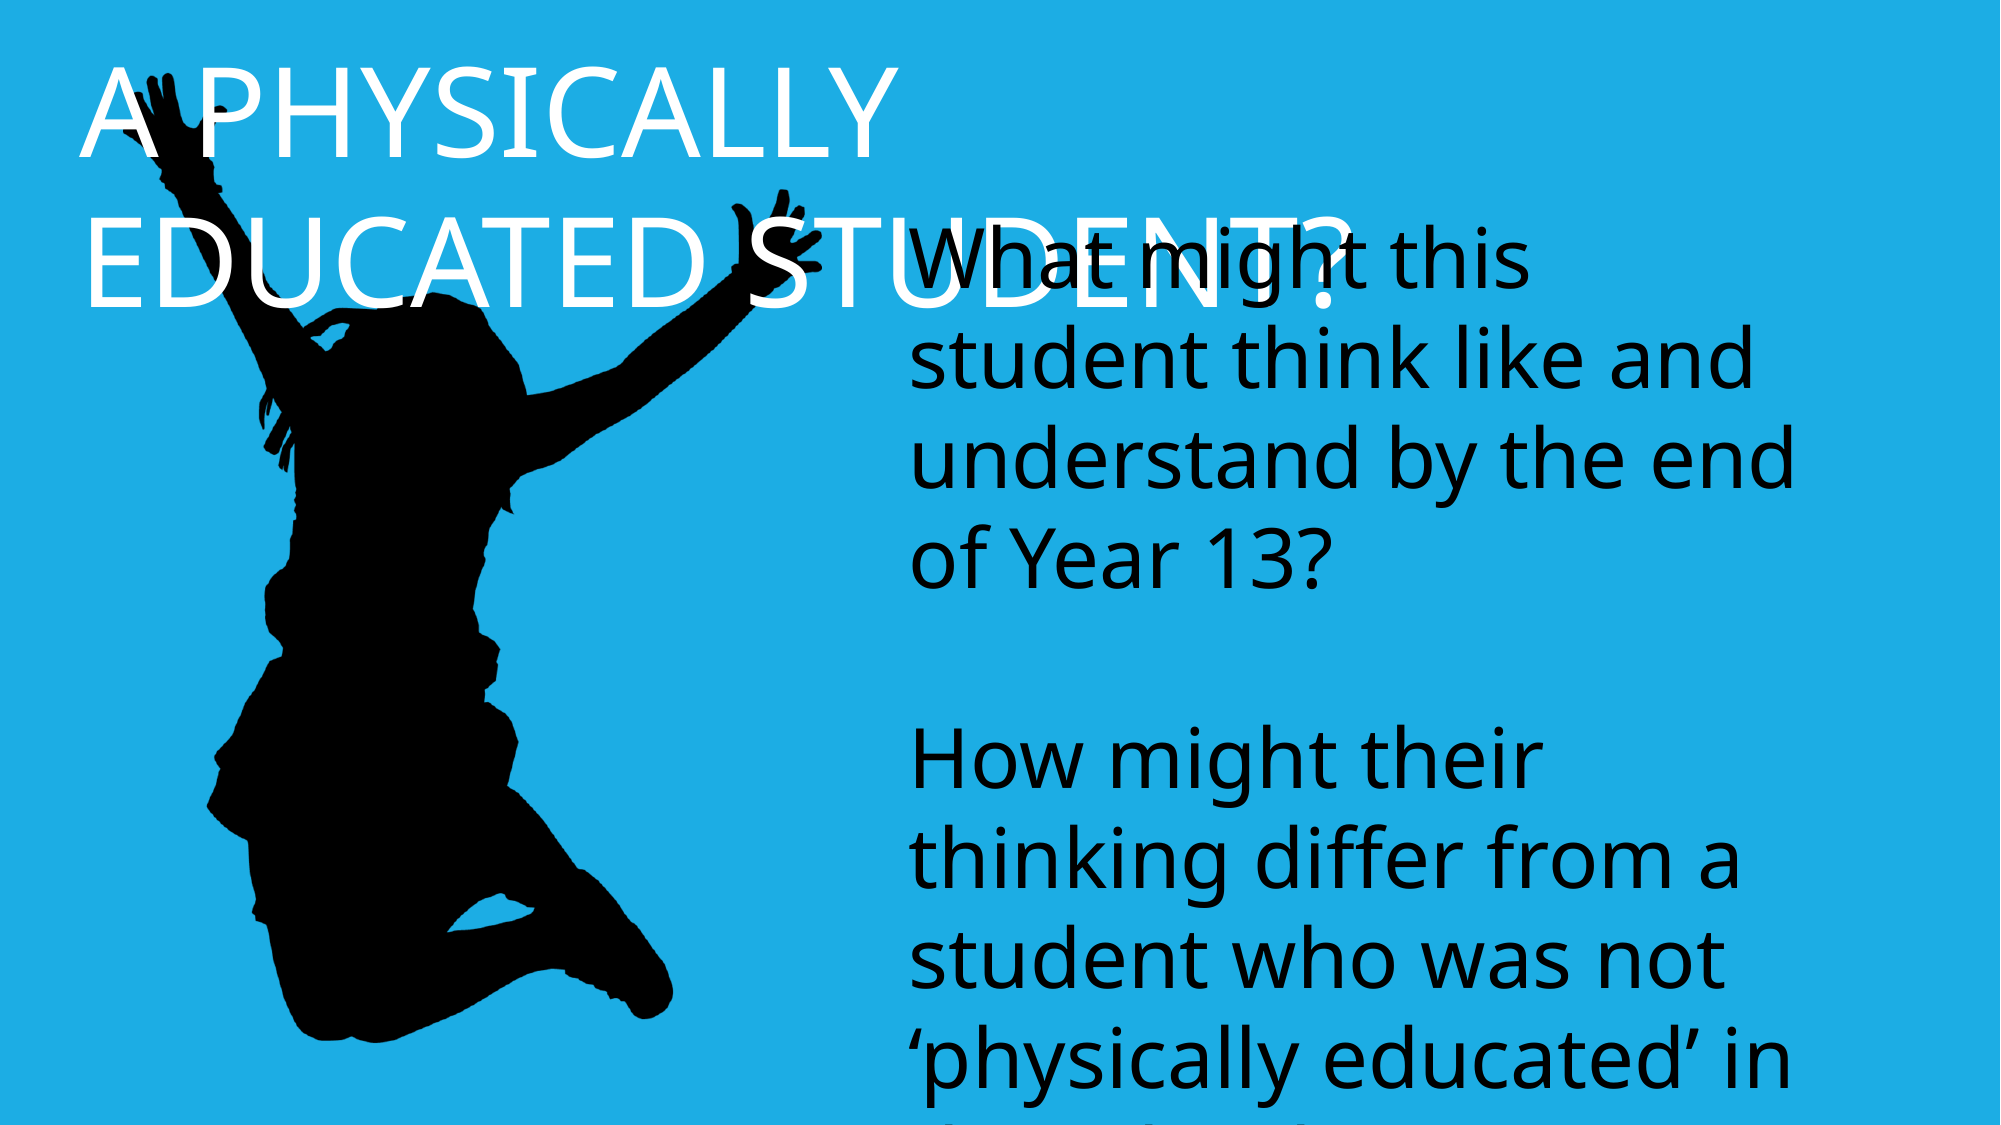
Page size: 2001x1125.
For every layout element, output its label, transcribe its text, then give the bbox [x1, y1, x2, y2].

text_box A PHYSICALLY EDUCATED STUDENT? [64, 24, 1381, 340]
picture [123, 33, 822, 1082]
text_box What might this student think like and understand by the end of Year 13? How might their thinking differ from a student who was not ‘physically educated’ in the school system? [894, 197, 1857, 1125]
